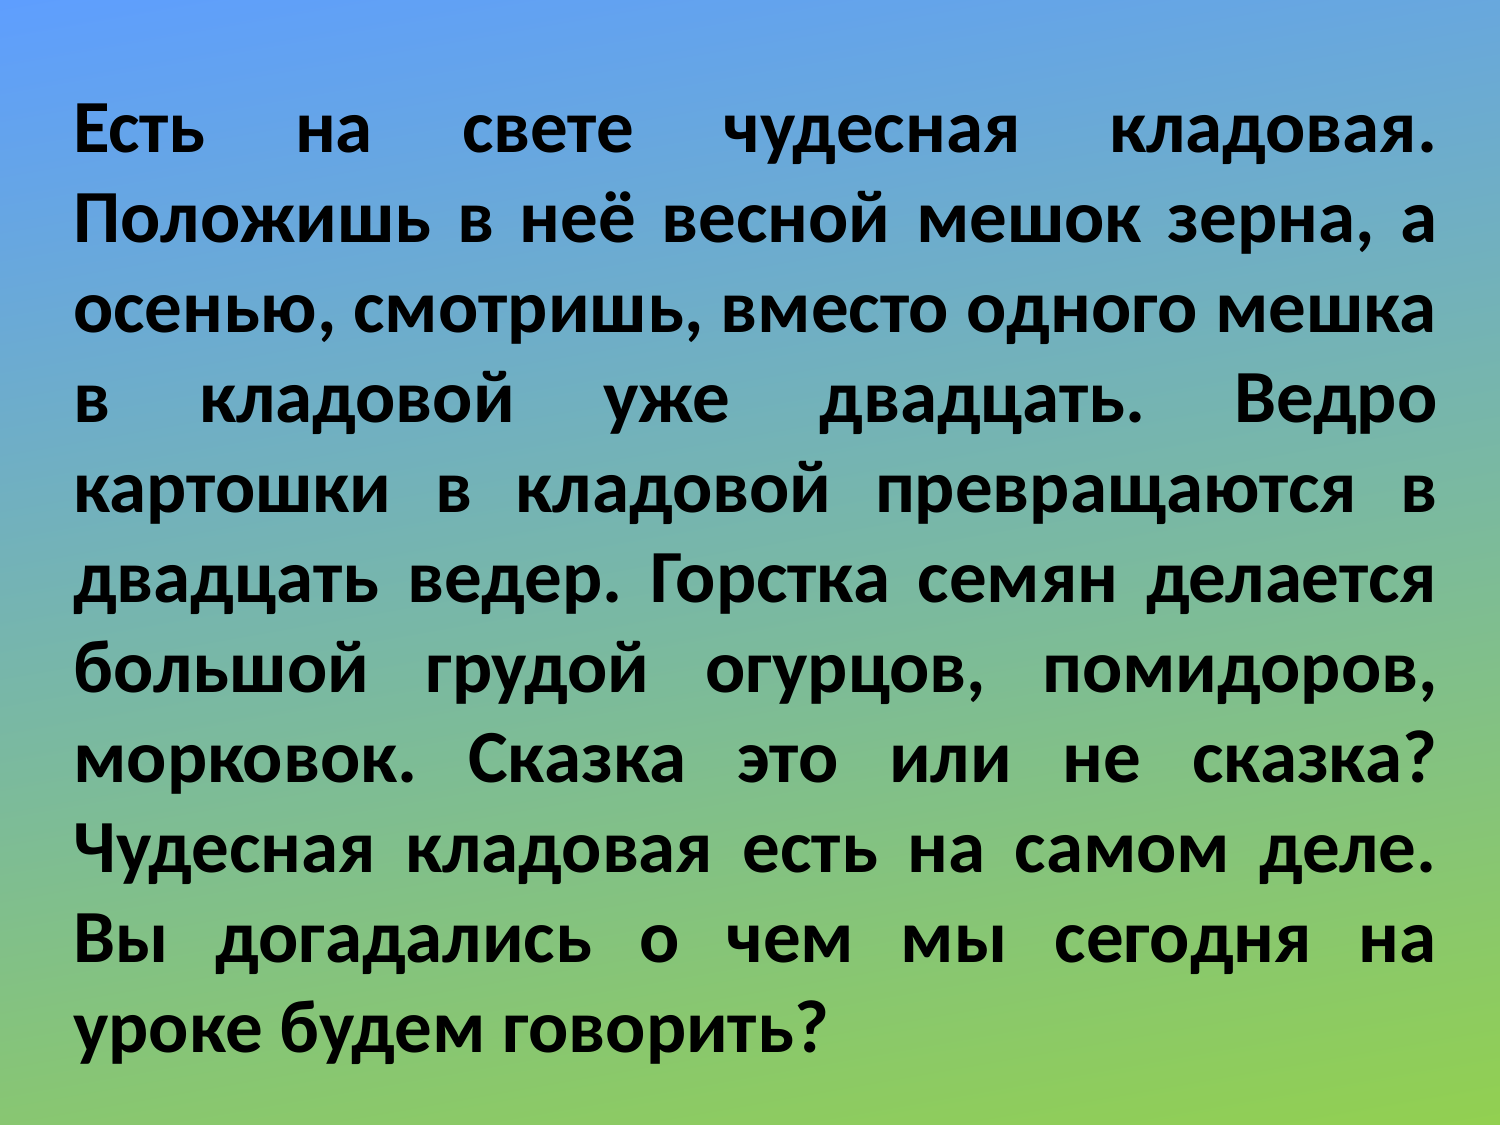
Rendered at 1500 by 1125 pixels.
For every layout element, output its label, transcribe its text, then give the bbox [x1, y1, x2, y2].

text_box Есть на свете чудесная кладовая. Положишь в неё весной мешок зерна, а осенью, смотришь, вместо одного мешка в кладовой уже двадцать. Ведро картошки в кладовой превращаются в двадцать ведер. Горстка семян делается большой грудой огурцов, помидоров, морковок. Сказка это или не сказка? Чудесная кладовая есть на самом деле. Вы догадались о чем мы сегодня на уроке будем говорить? [58, 70, 1453, 1075]
